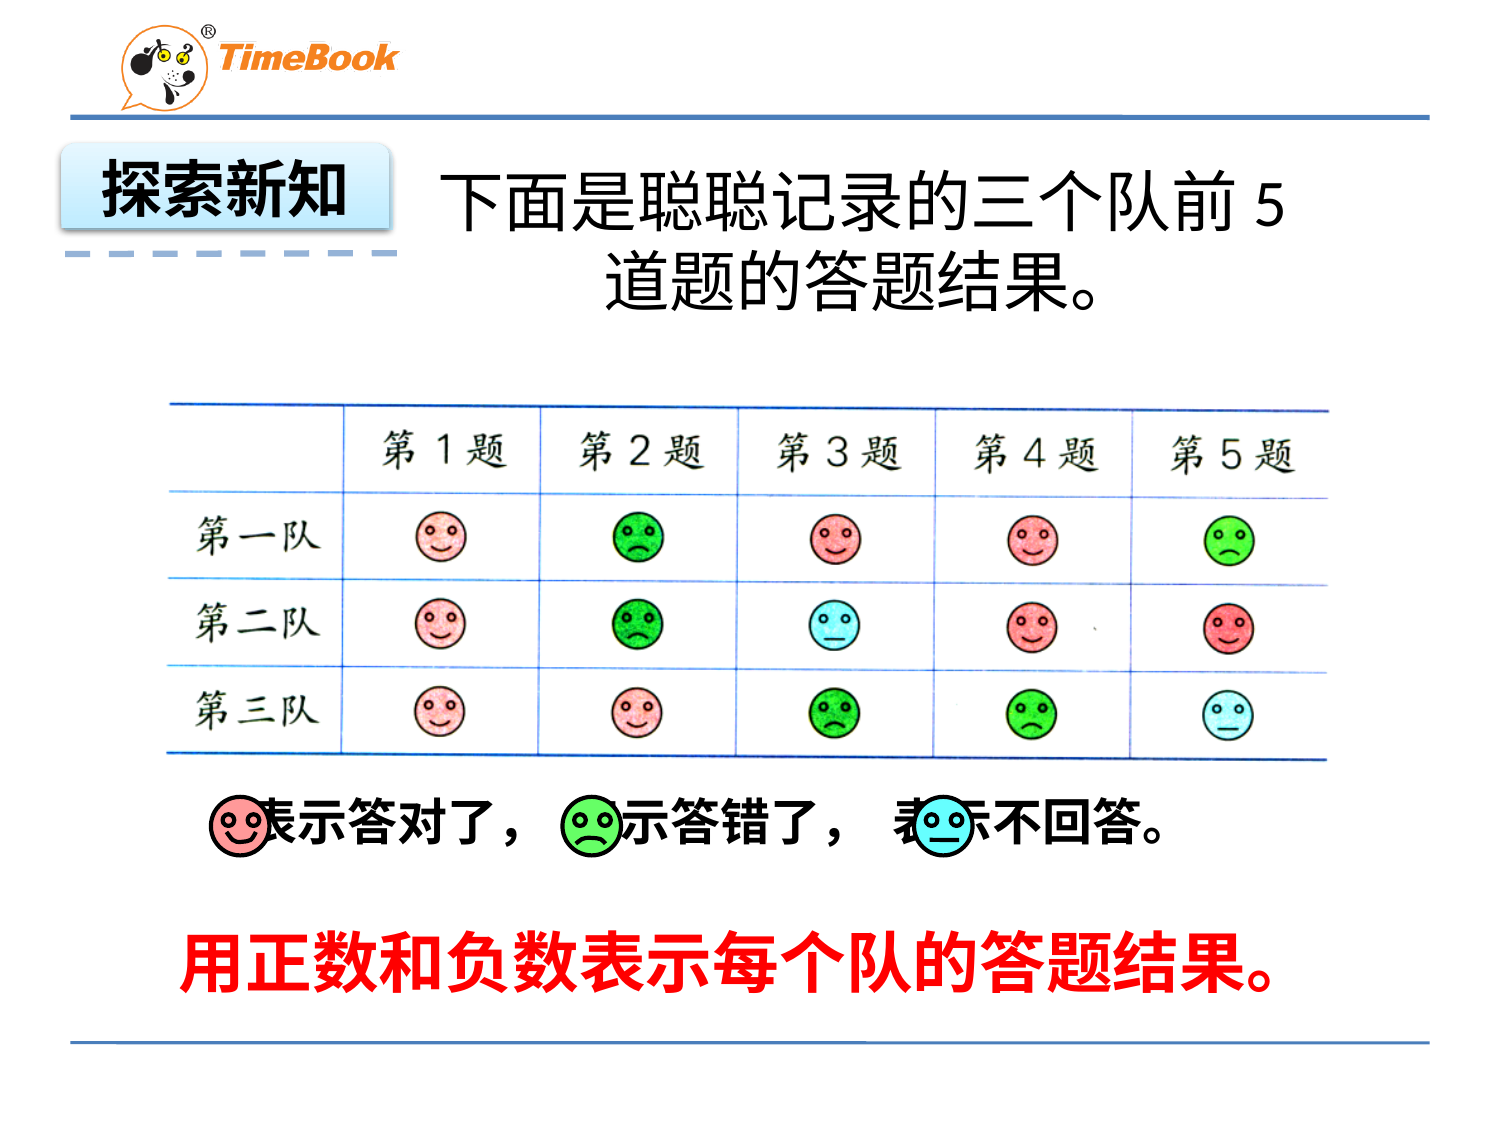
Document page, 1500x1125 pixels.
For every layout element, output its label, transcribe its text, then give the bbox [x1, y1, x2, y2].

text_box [187, 726, 1407, 915]
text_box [64, 145, 406, 255]
title 下面是聪聪记录的三个队前5道题的答题结果。 [404, 152, 1336, 340]
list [163, 398, 1337, 766]
text_box 用正数和负数表示每个队的答题结果。 [163, 867, 1336, 1055]
picture [118, 22, 408, 113]
